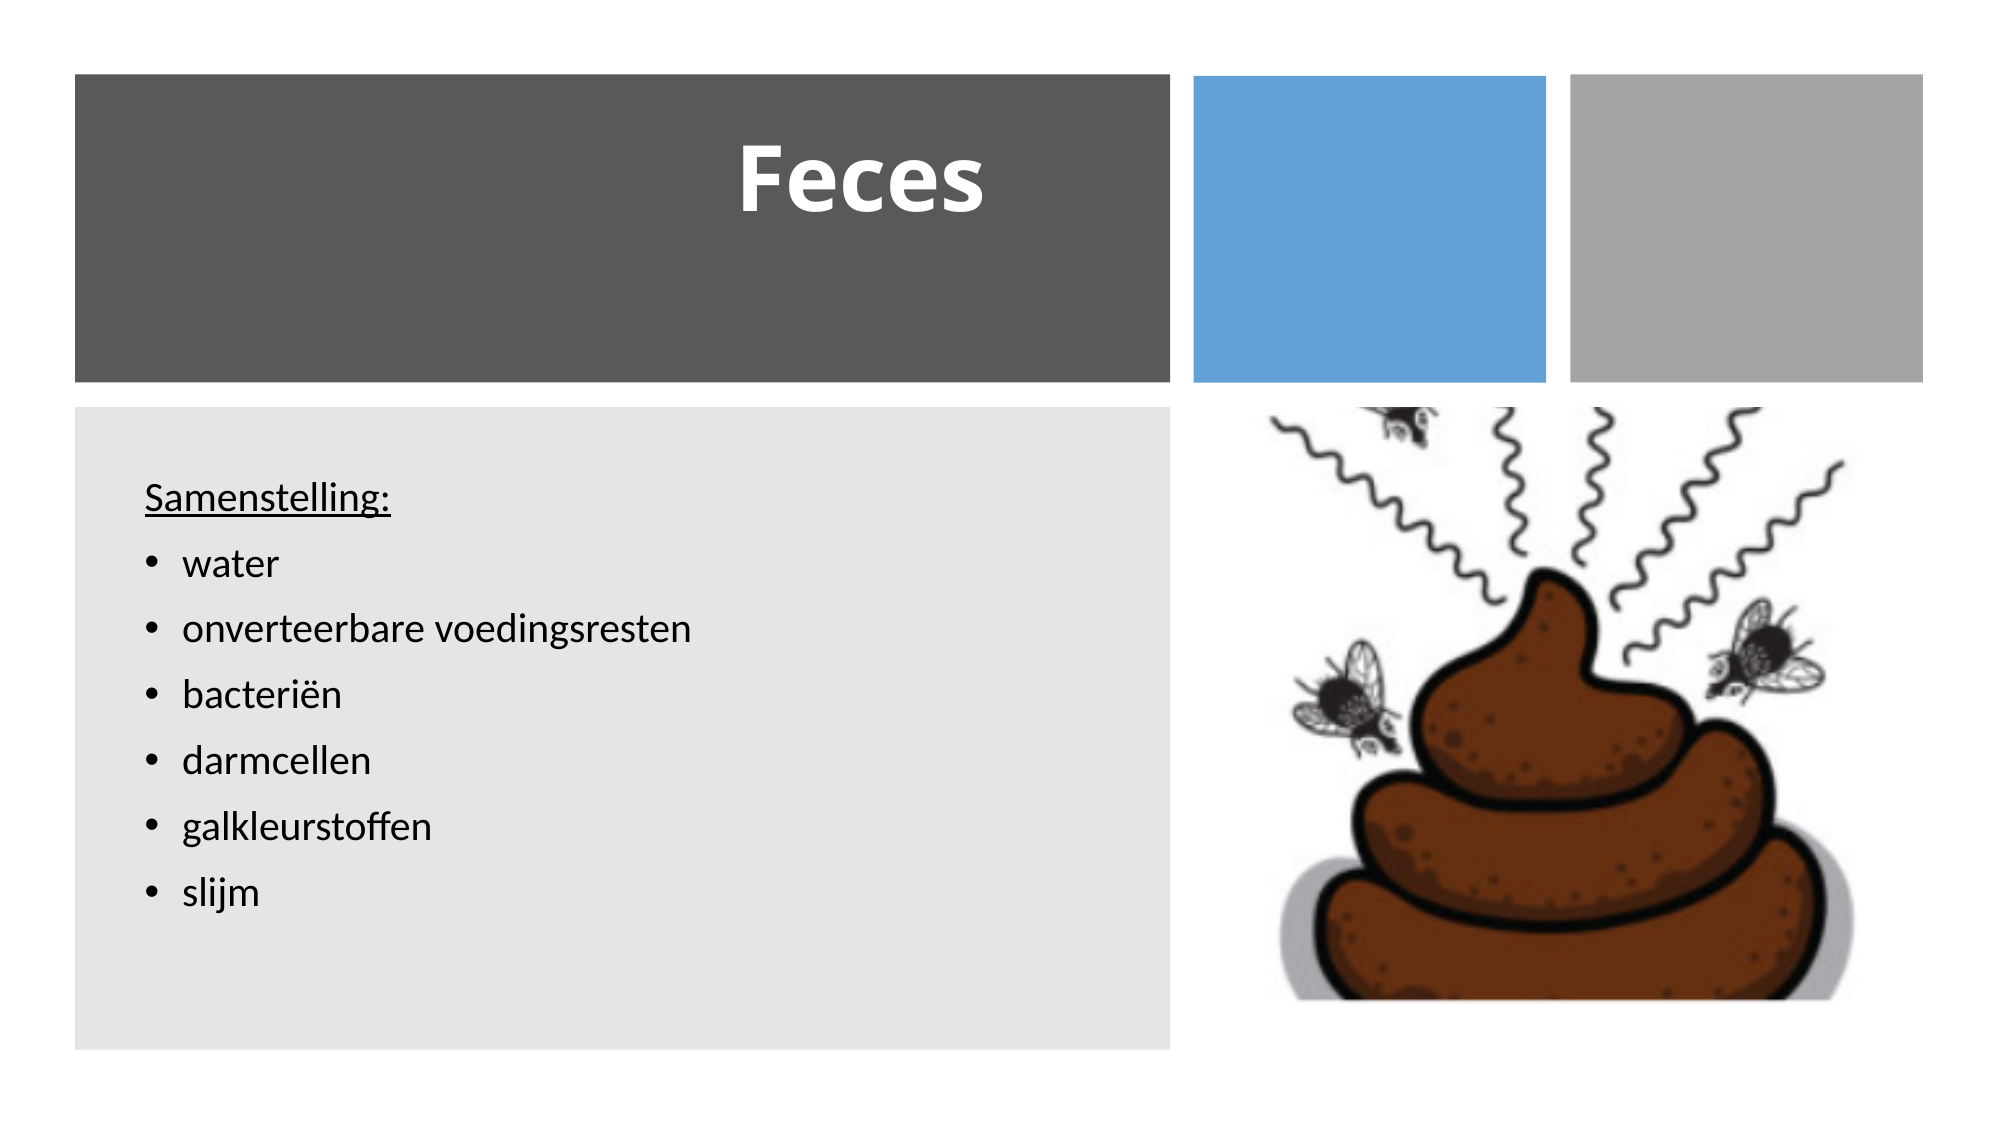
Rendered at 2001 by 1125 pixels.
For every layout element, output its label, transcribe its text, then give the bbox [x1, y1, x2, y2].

list Samenstelling: water onverteerbare voedingsresten bacteriën darmcellen galkleurstoffen slijm [129, 459, 1119, 998]
text_box [74, 73, 1171, 383]
title Feces [120, 120, 1119, 354]
text_box [74, 406, 1171, 1051]
text_box [1193, 75, 1547, 384]
picture [1193, 406, 1925, 1050]
text_box [1569, 73, 1924, 383]
